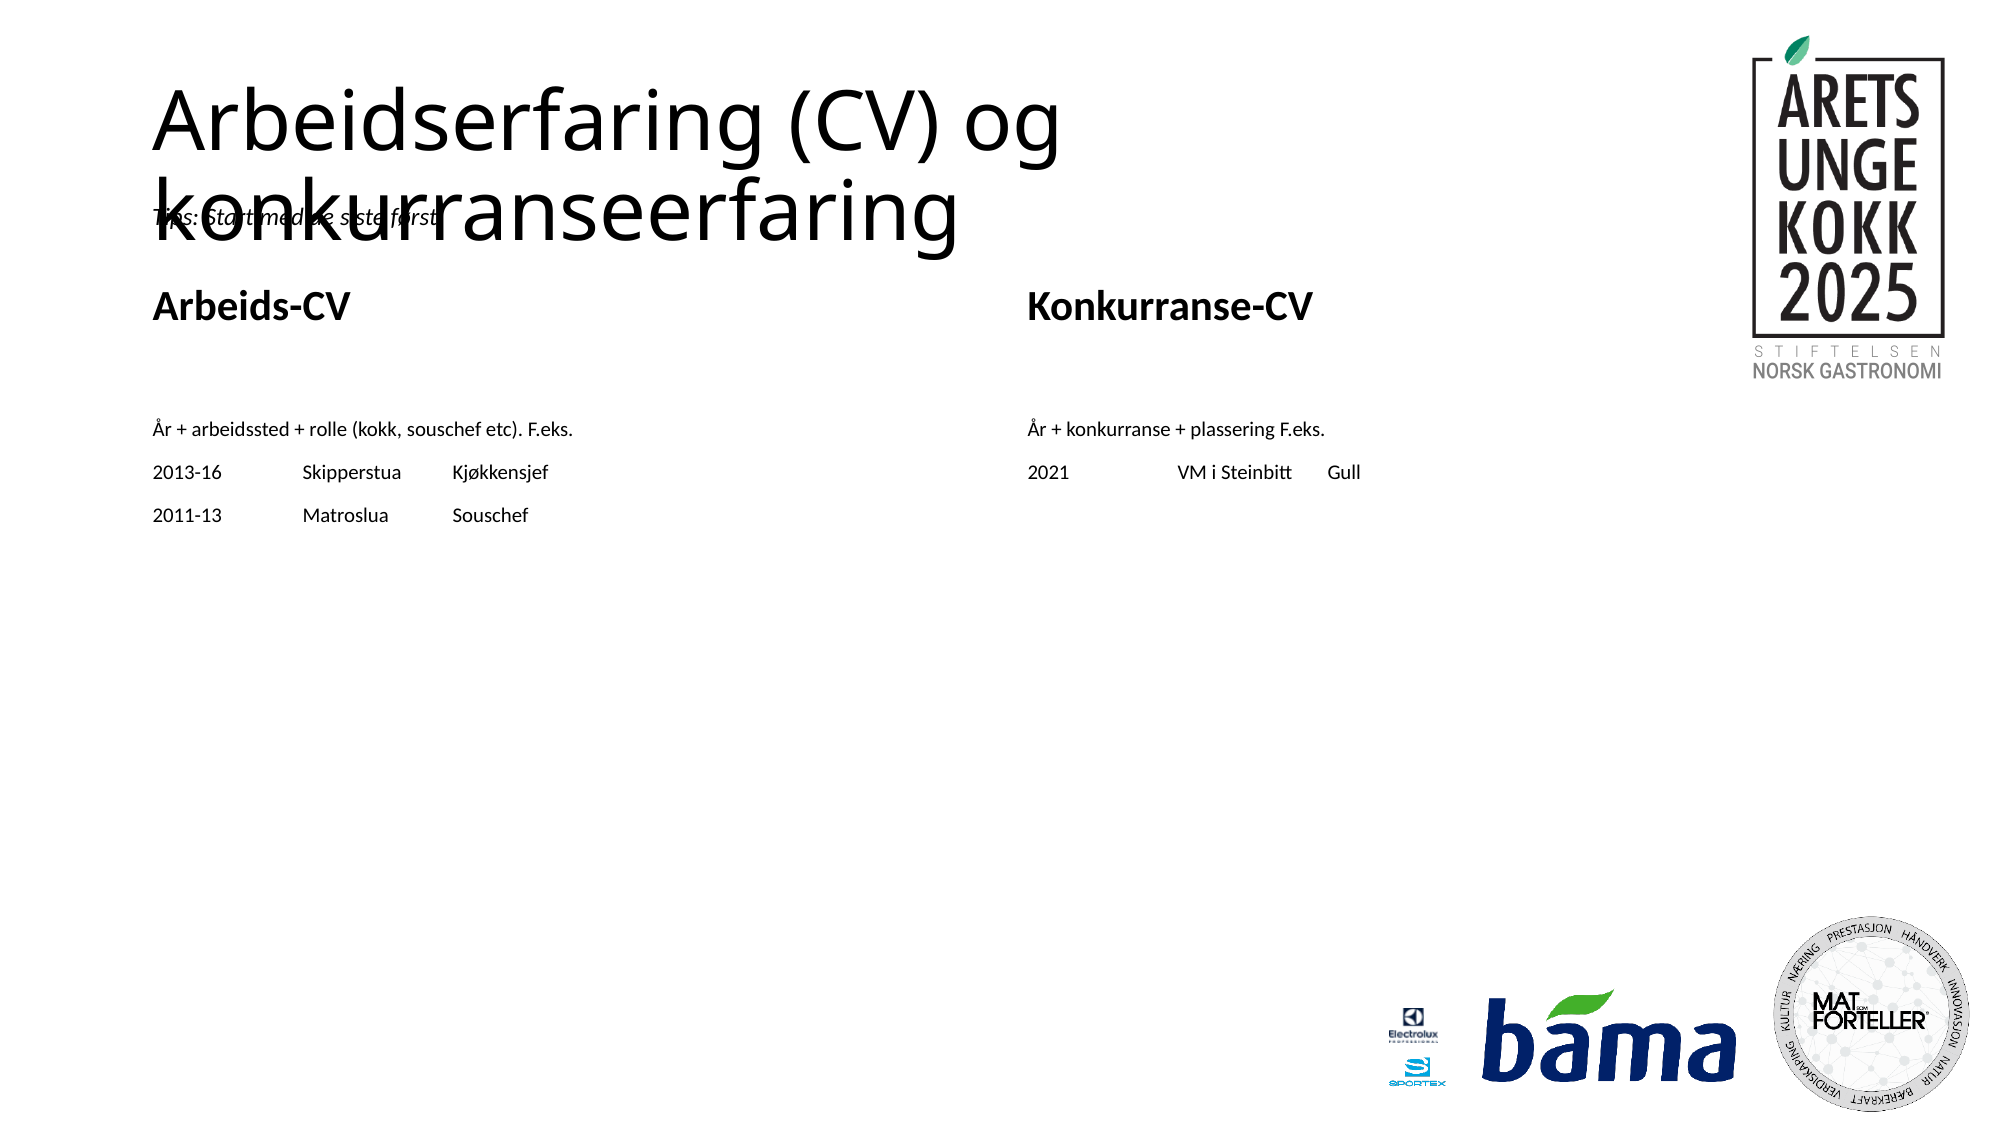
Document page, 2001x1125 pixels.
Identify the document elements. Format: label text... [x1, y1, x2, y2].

text_box Tips: Start med de siste først [137, 192, 647, 238]
picture [1759, 897, 1983, 1125]
list Konkurranse-CV [1012, 275, 1735, 338]
list År + arbeidssted + rolle (kokk, souschef etc). F.eks. 2013-16 Skipperstua Kjøkkensjef 2011-13 Matroslua Souschef [137, 410, 984, 1016]
title Arbeidserfaring (CV) og konkurranseerfaring [137, 59, 1735, 278]
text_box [1386, 988, 1736, 1089]
list Arbeids-CV [137, 275, 984, 338]
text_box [1735, 22, 1959, 393]
list År + konkurranse + plassering F.eks. 2021 VM i Steinbitt Gull [1012, 410, 1863, 1016]
